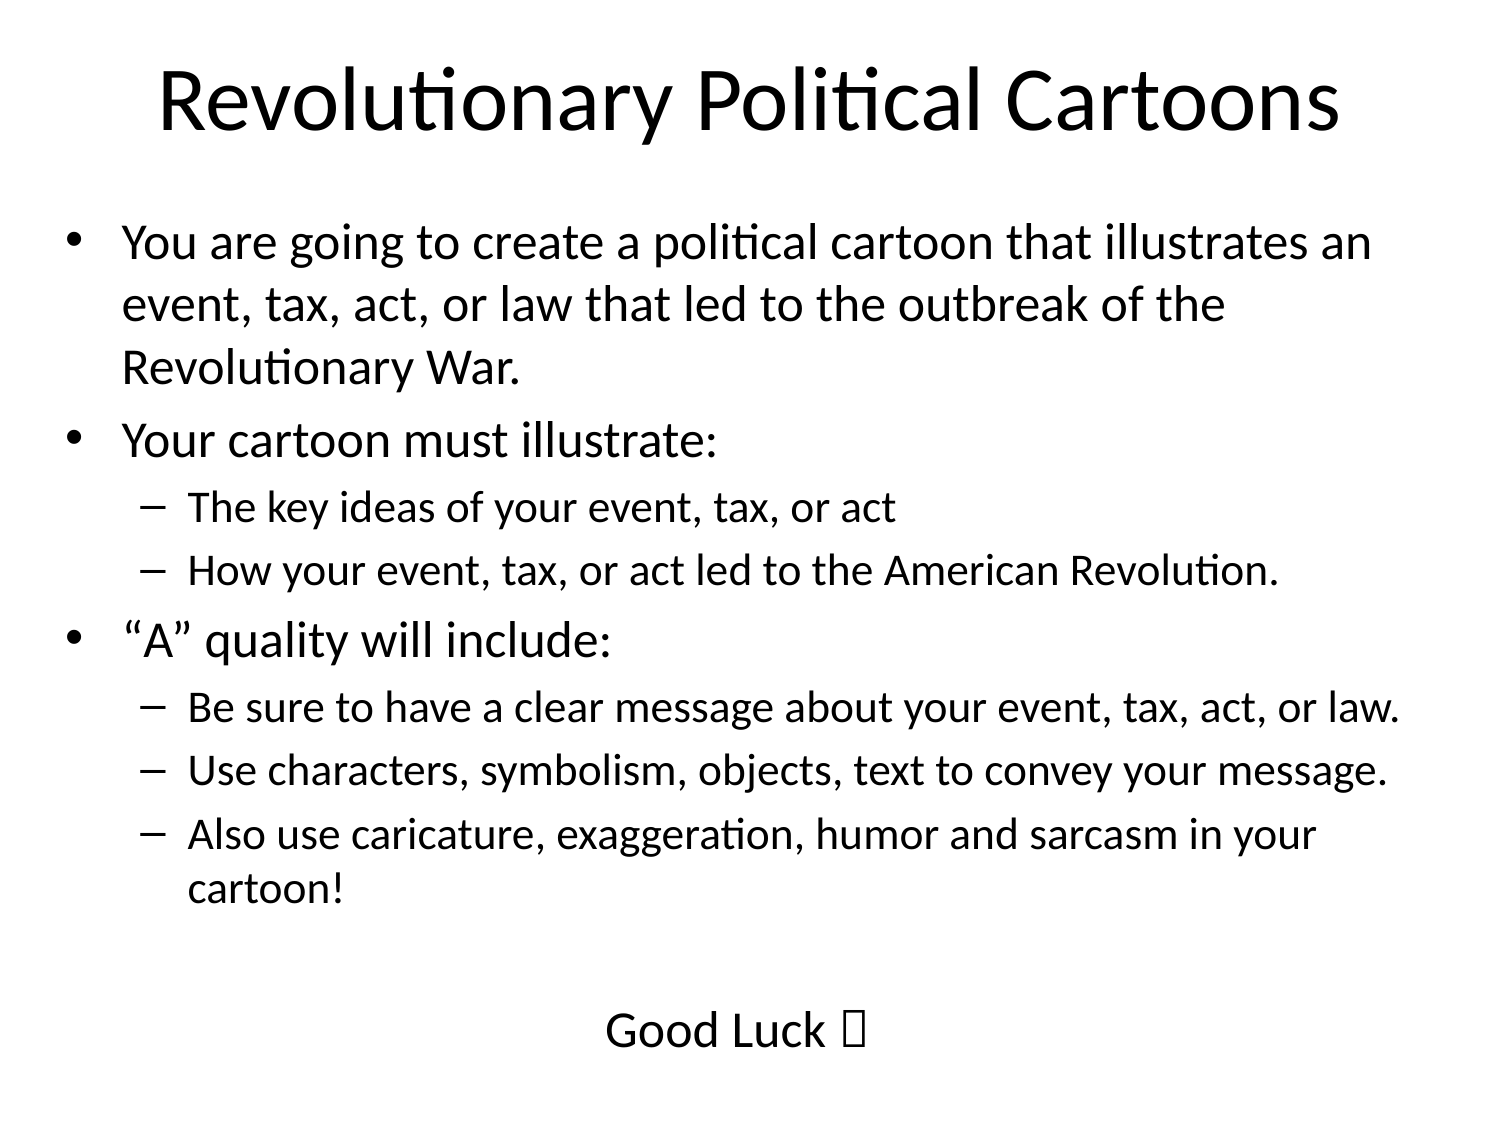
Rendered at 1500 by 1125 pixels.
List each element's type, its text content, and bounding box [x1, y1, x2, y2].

list You are going to create a political cartoon that illustrates an event, tax, act, or law that led to the outbreak of the Revolutionary War. Your cartoon must illustrate: The key ideas of your event, tax, or act How your event, tax, or act led to the American Revolution. “A” quality will include: Be sure to have a clear message about your event, tax, act, or law. Use characters, symbolism, objects, text to convey your message. Also use caricature, exaggeration, humor and sarcasm in your cartoon! Good Luck  [50, 200, 1425, 1088]
title Revolutionary Political Cartoons [75, 0, 1425, 188]
